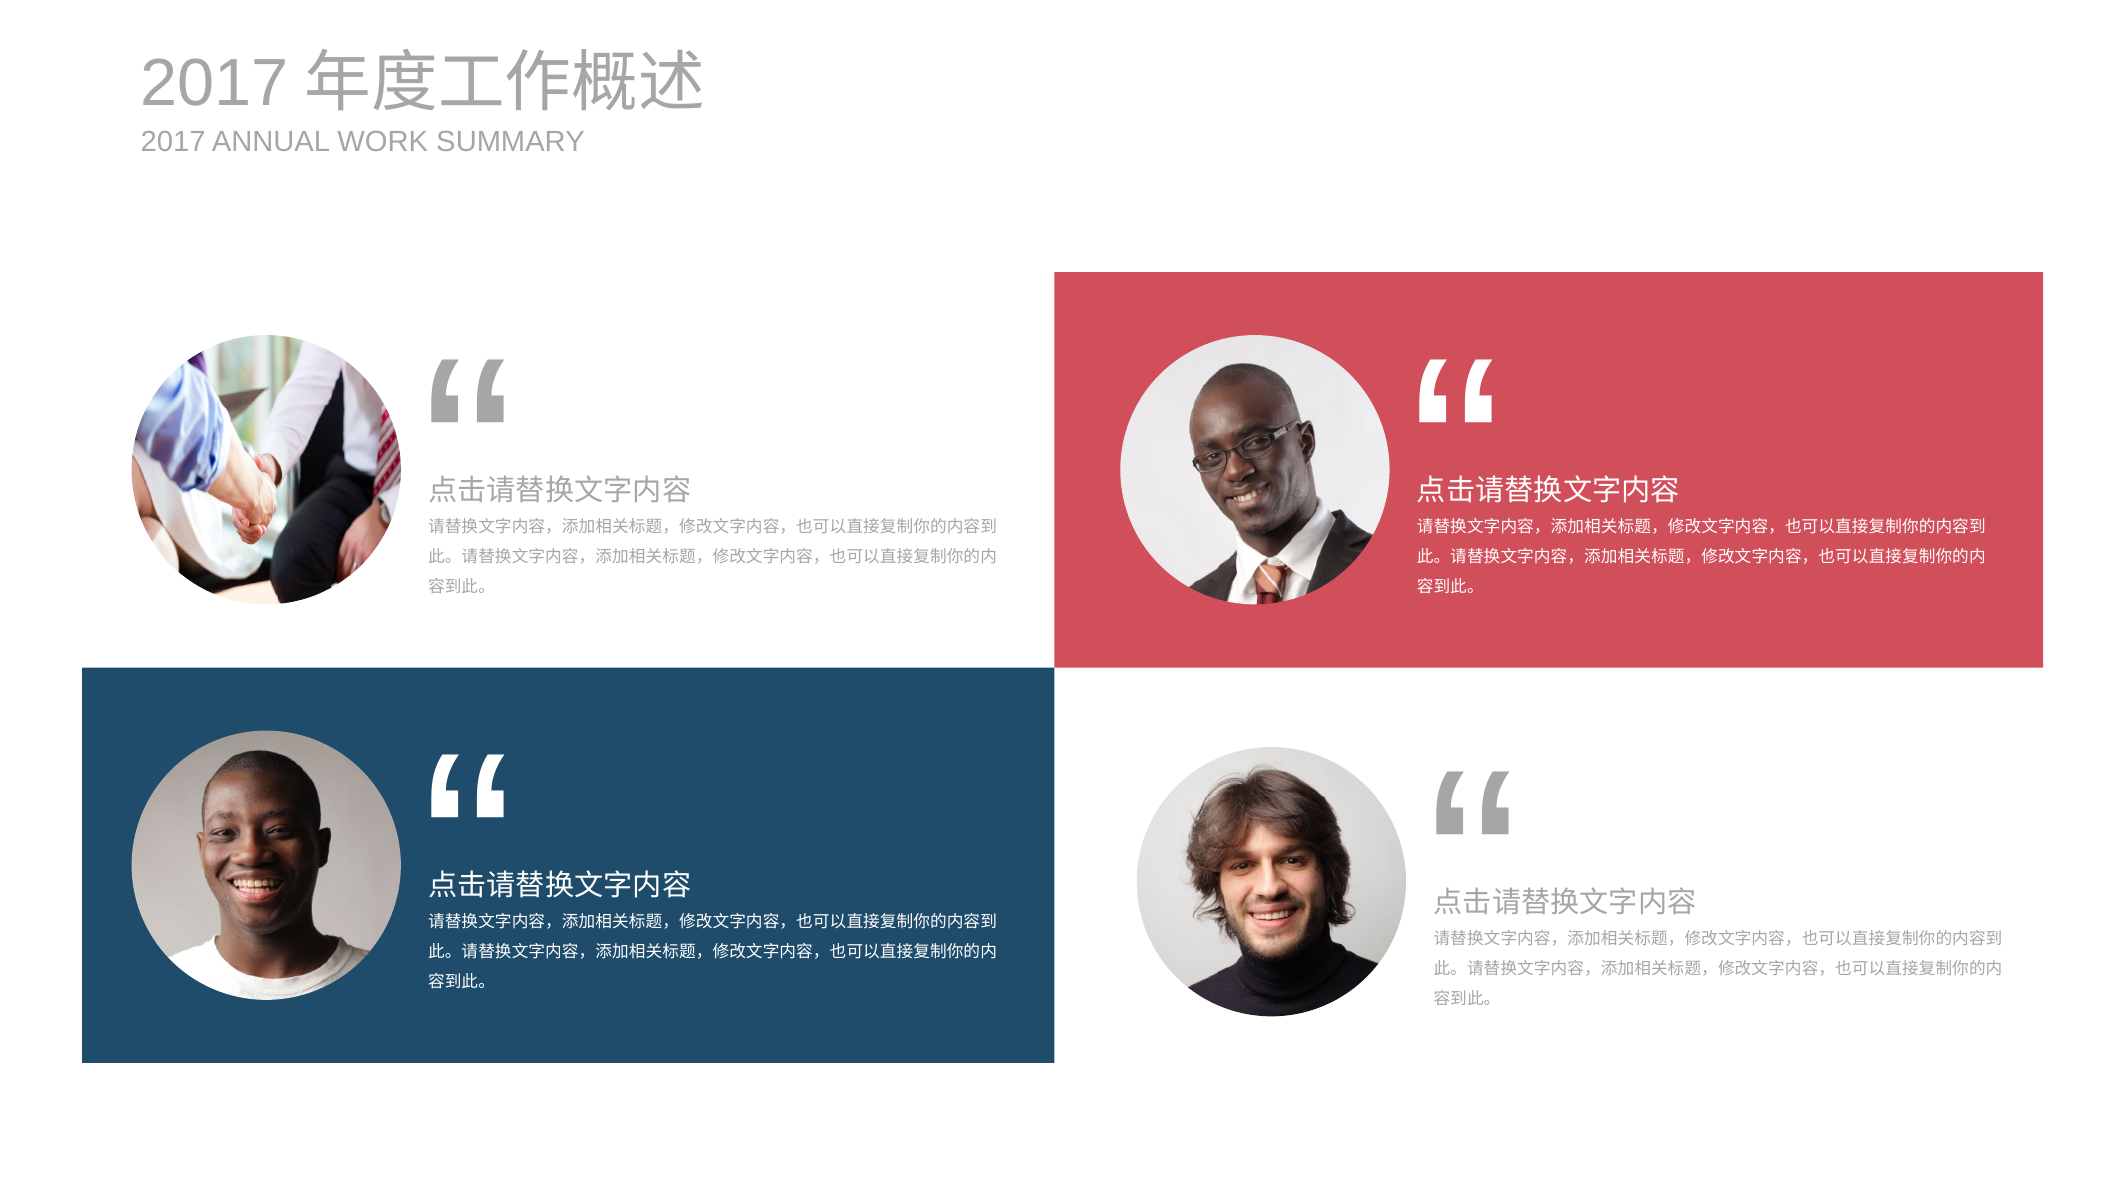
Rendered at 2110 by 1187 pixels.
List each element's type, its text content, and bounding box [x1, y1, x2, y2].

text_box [82, 667, 1055, 1064]
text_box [1136, 684, 2020, 1025]
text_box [1054, 272, 2044, 668]
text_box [131, 272, 1015, 613]
text_box 2017 ANNUAL WORK SUMMARY [140, 122, 602, 158]
text_box 2017年度工作概述 [140, 38, 789, 119]
